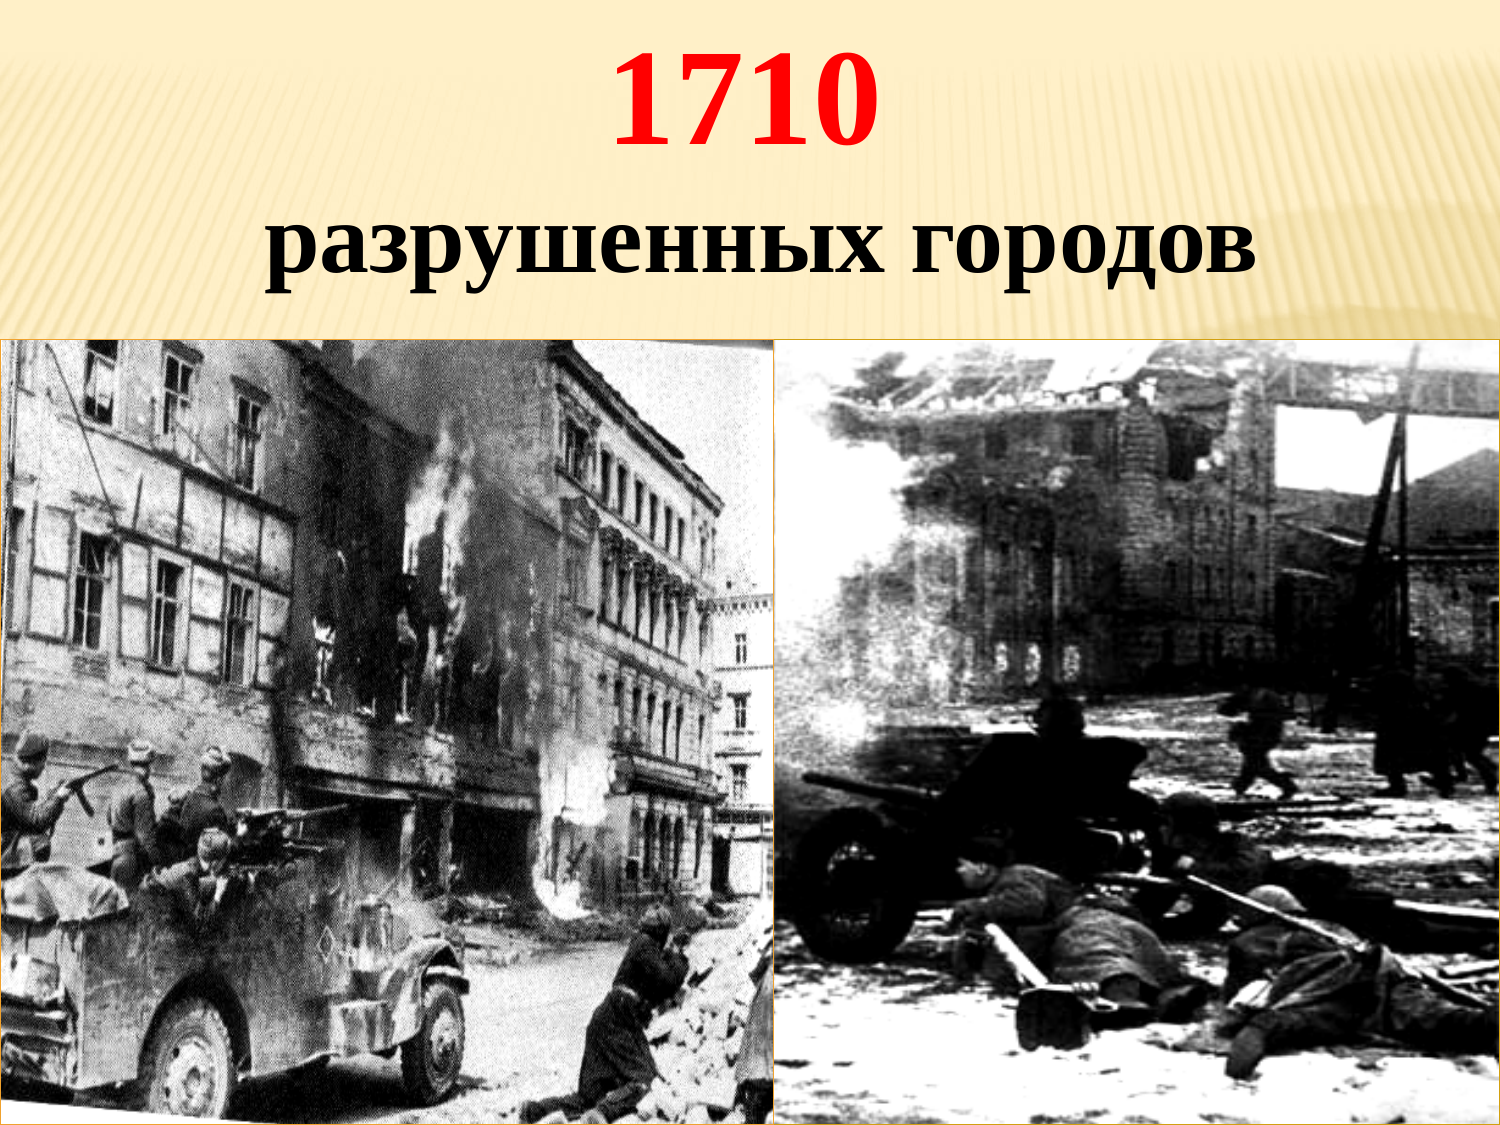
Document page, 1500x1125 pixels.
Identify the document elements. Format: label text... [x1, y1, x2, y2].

text_box [738, 187, 1500, 339]
picture [0, 339, 1500, 1125]
text_box 1710 разрушенных городов [222, 0, 1301, 300]
